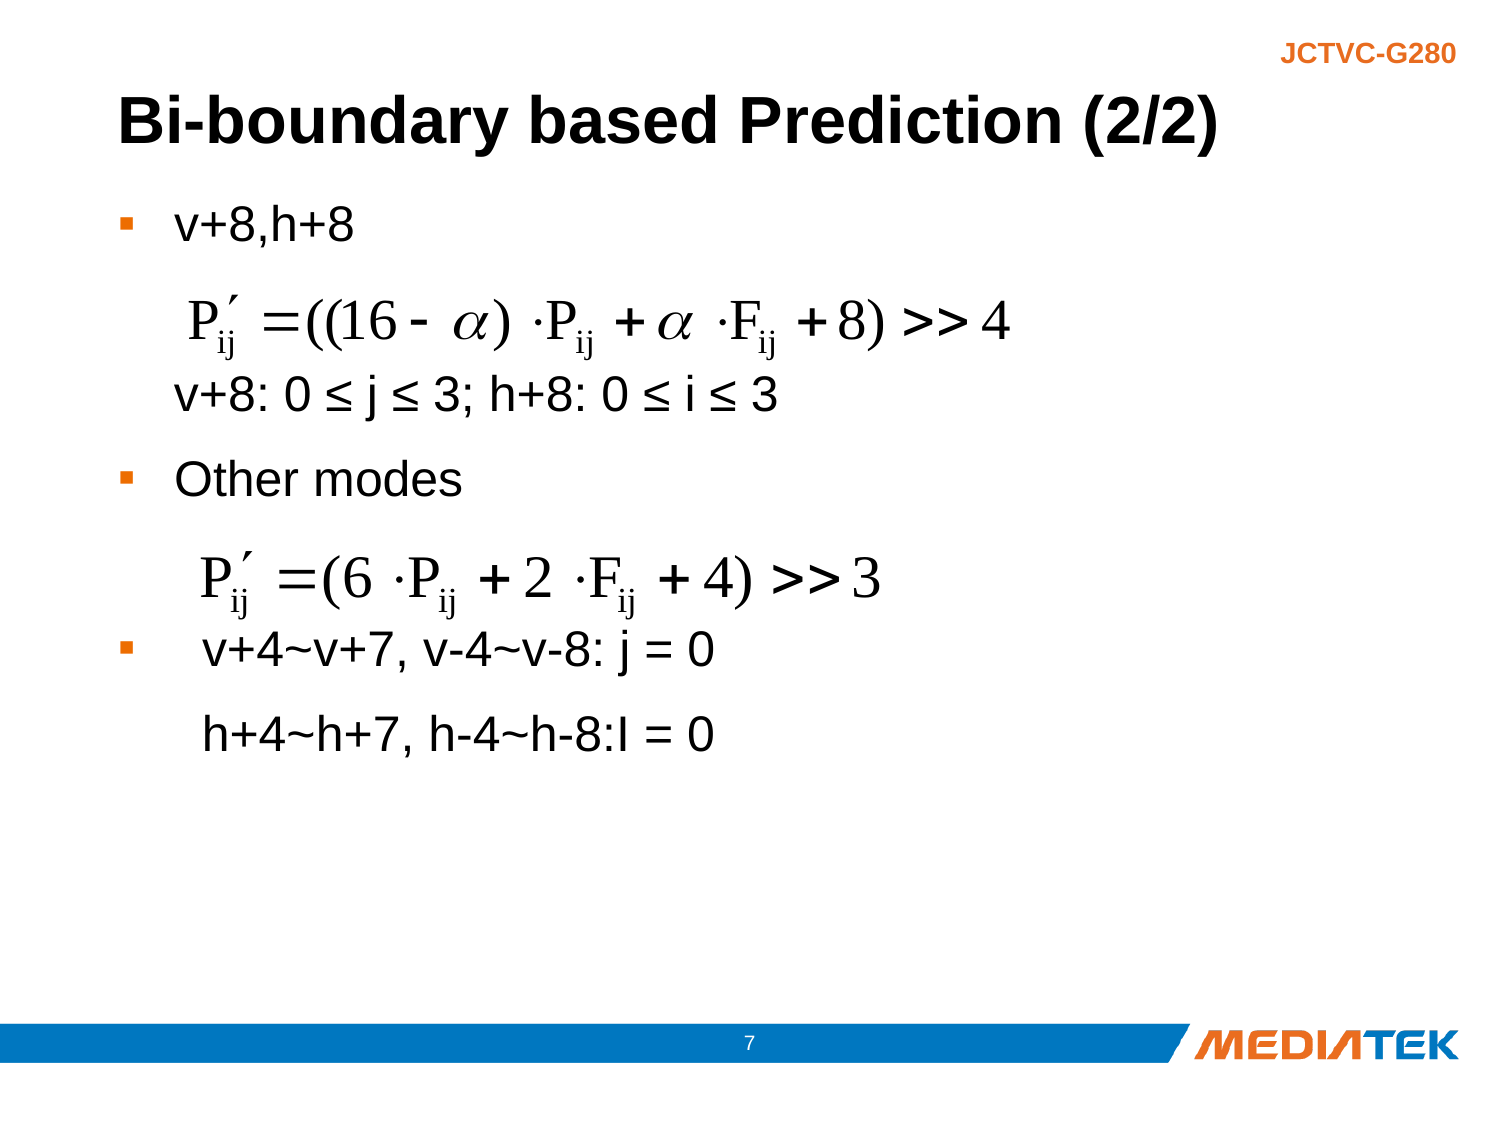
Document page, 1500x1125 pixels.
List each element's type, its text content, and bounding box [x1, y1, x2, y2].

picture [789, 1023, 1459, 1063]
picture [0, 1023, 711, 1063]
title Bi-boundary based Prediction (2/2) [101, 62, 1425, 172]
list v+8,h+8 v+8: 0 ≤ j ≤ 3; h+8: 0 ≤ i ≤ 3 Other modes v+4~v+7, v-4~v-8: j = 0 h+4~h+7, h-4~h-8:I = 0 [102, 184, 1425, 998]
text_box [177, 280, 1020, 374]
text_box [189, 536, 891, 634]
slide_number 6 [711, 1022, 789, 1090]
